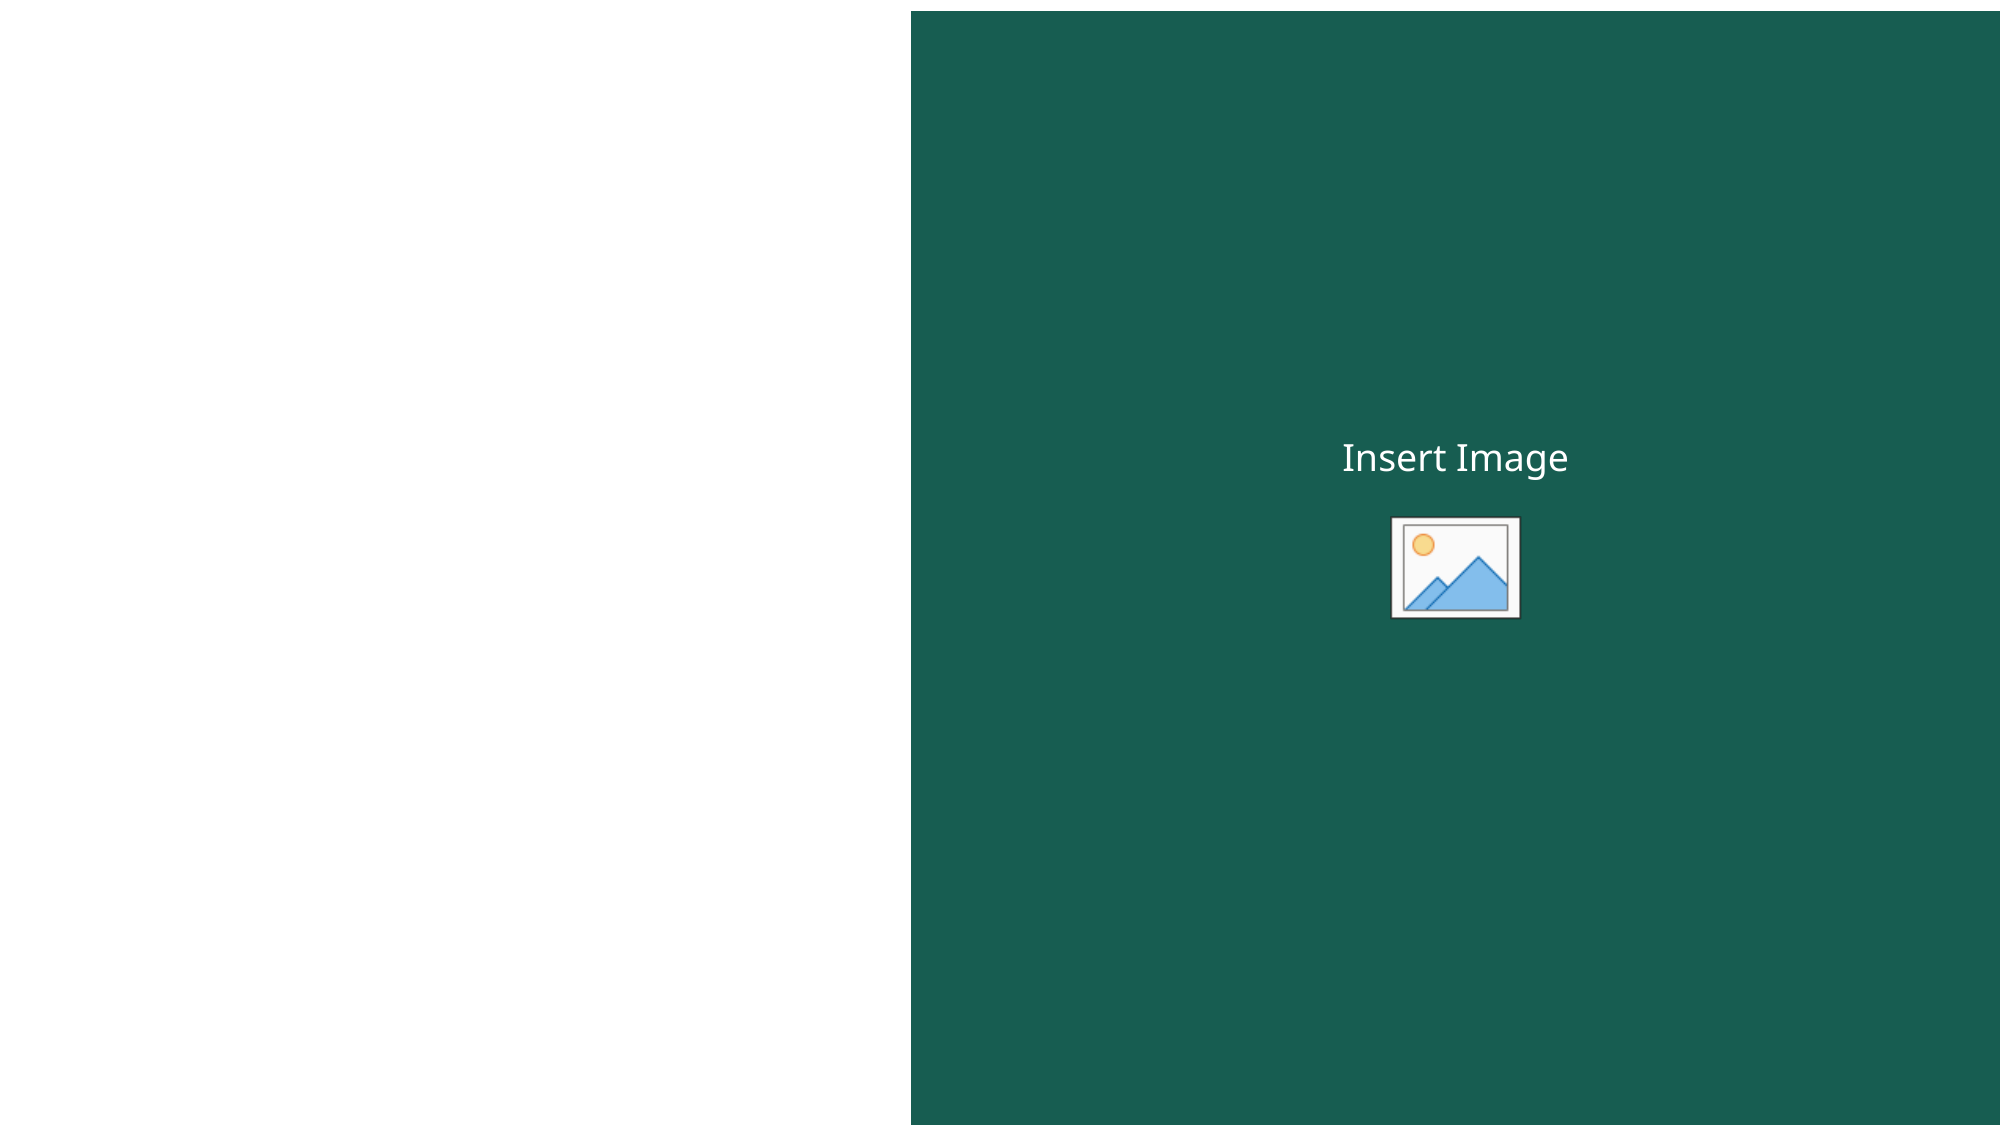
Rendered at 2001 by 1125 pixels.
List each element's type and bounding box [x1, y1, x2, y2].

picture [911, 11, 2000, 1125]
